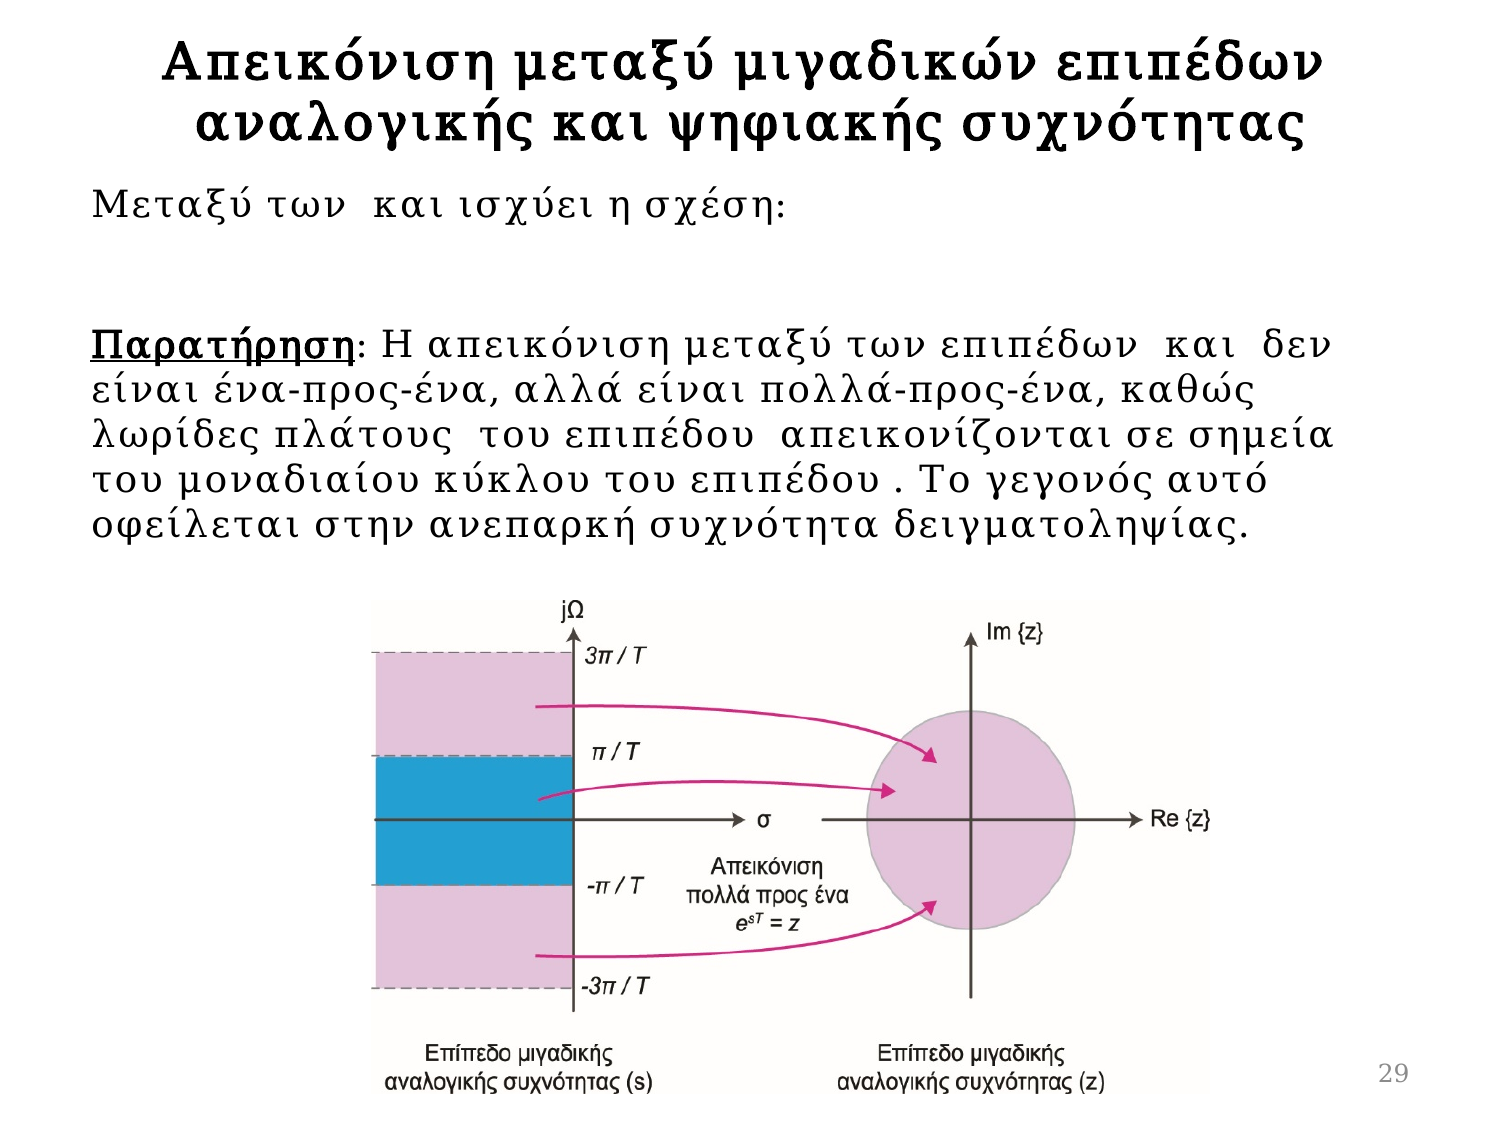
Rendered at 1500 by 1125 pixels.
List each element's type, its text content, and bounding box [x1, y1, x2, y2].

slide_number 29 [1222, 1042, 1425, 1103]
title Απεικόνιση μεταξύ μιγαδικών επιπέδων αναλογικής και ψηφιακής συχνότητας [75, 19, 1425, 159]
picture [371, 600, 1210, 1095]
